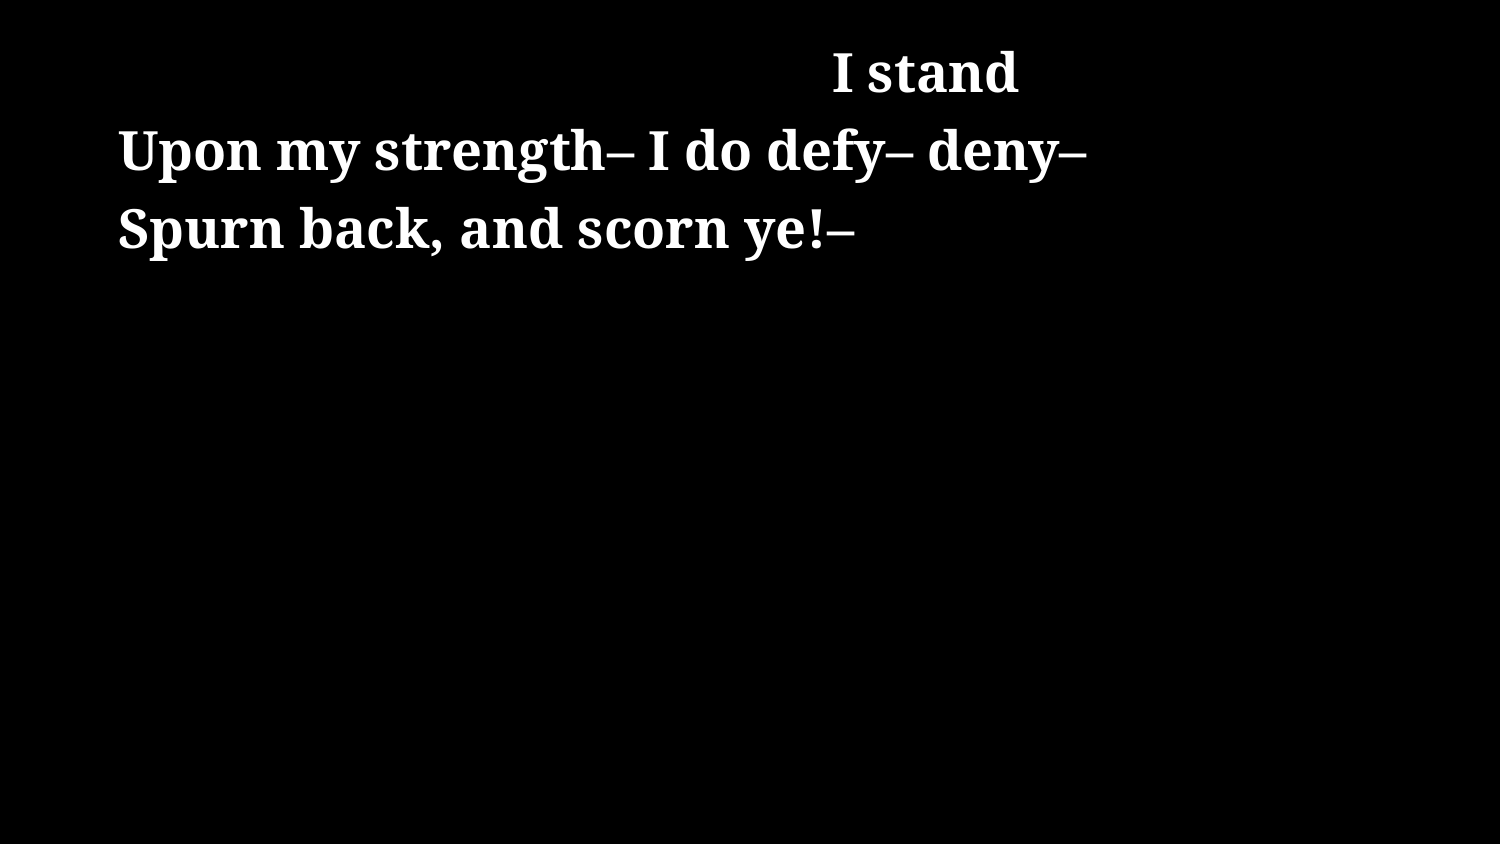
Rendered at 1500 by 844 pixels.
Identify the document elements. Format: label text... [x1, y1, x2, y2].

title I stand Upon my strength– I do defy– deny– Spurn back, and scorn ye!– [103, 17, 1397, 299]
